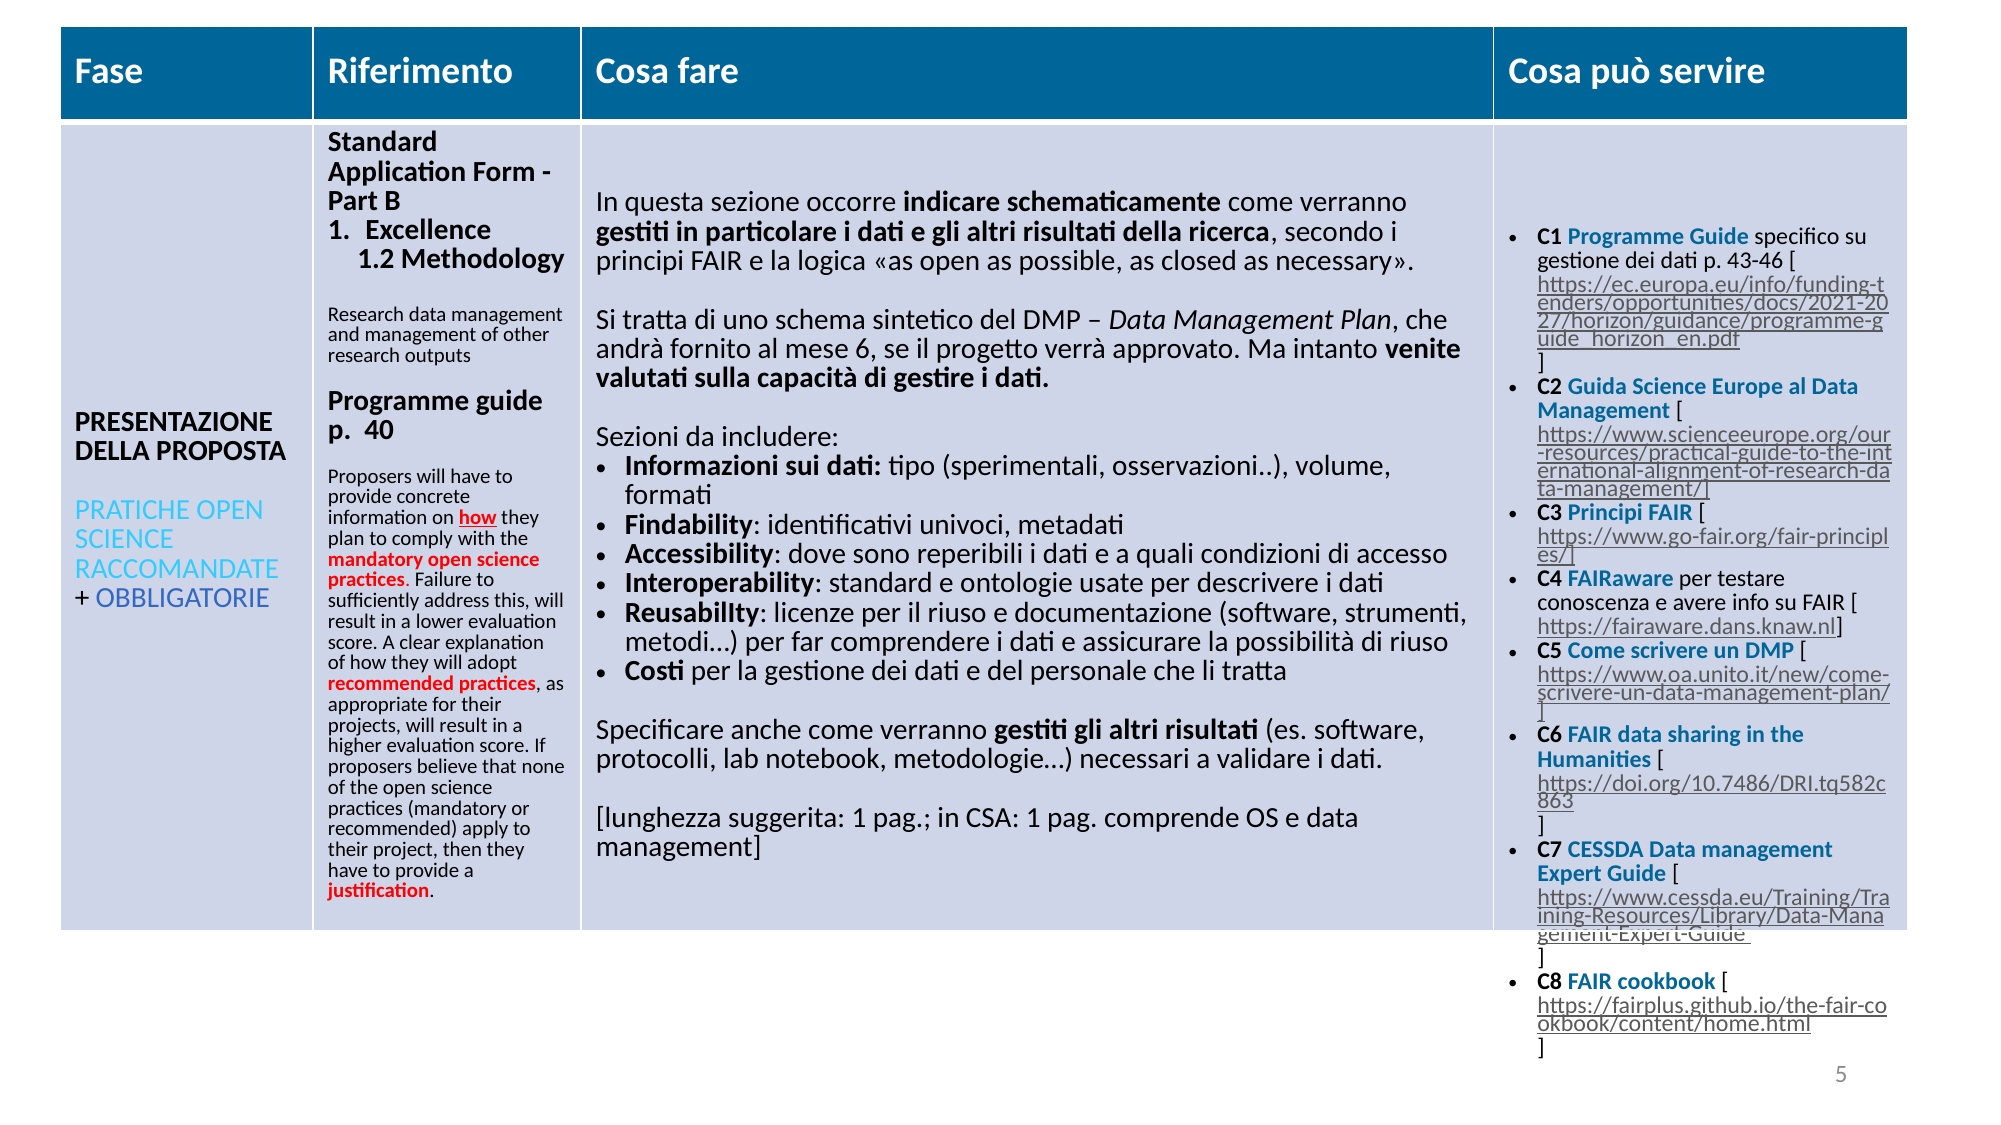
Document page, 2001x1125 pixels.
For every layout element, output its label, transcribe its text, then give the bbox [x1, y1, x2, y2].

table_header Riferimento [314, 27, 580, 119]
table_cell PRESENTAZIONE DELLA PROPOSTA PRATICHE OPEN SCIENCE RACCOMANDATE + OBBLIGATORIE [61, 125, 312, 930]
slide_number 5 [1412, 1042, 1863, 1103]
table_header Cosa fare [582, 27, 1493, 119]
table_cell Standard Application Form - Part B Excellence 1.2 Methodology Research data management and management of other research outputs Programme guide p. 40 Proposers will have to provide concrete information on how they plan to comply with the mandatory open science practices. Failure to sufficiently address this, will result in a lower evaluation score. A clear explanation of how they will adopt recommended practices, as appropriate for their projects, will result in a higher evaluation score. If proposers believe that none of the open science practices (mandatory or recommended) apply to their project, then they have to provide a justification. [314, 125, 580, 930]
table_header Fase [61, 27, 312, 119]
table_cell C1 Programme Guide specifico su gestione dei dati p. 43-46 [https://ec.europa.eu/info/funding-tenders/opportunities/docs/2021-2027/horizon/guidance/programme-guide_horizon_en.pdf] C2 Guida Science Europe al Data Management [https://www.scienceeurope.org/our-resources/practical-guide-to-the-international-alignment-of-research-data-management/] C3 Principi FAIR [https://www.go-fair.org/fair-principles/] C4 FAIRaware per testare conoscenza e avere info su FAIR [https://fairaware.dans.knaw.nl] C5 Come scrivere un DMP [https://www.oa.unito.it/new/come-scrivere-un-data-management-plan/] C6 FAIR data sharing in the Humanities [https://doi.org/10.7486/DRI.tq582c863] C7 CESSDA Data management Expert Guide [https://www.cessda.eu/Training/Training-Resources/Library/Data-Management-Expert-Guide ] C8 FAIR cookbook [https://fairplus.github.io/the-fair-cookbook/content/home.html] [1494, 125, 1907, 930]
table_header Cosa può servire [1494, 27, 1907, 119]
table_cell In questa sezione occorre indicare schematicamente come verranno gestiti in particolare i dati e gli altri risultati della ricerca, secondo i principi FAIR e la logica «as open as possible, as closed as necessary». Si tratta di uno schema sintetico del DMP – Data Management Plan, che andrà fornito al mese 6, se il progetto verrà approvato. Ma intanto venite valutati sulla capacità di gestire i dati. Sezioni da includere: Informazioni sui dati: tipo (sperimentali, osservazioni..), volume, formati Findability: identificativi univoci, metadati Accessibility: dove sono reperibili i dati e a quali condizioni di accesso Interoperability: standard e ontologie usate per descrivere i dati ReusabilIty: licenze per il riuso e documentazione (software, strumenti, metodi…) per far comprendere i dati e assicurare la possibilità di riuso Costi per la gestione dei dati e del personale che li tratta Specificare anche come verranno gestiti gli altri risultati (es. software, protocolli, lab notebook, metodologie…) necessari a validare i dati. [lunghezza suggerita: 1 pag.; in CSA: 1 pag. comprende OS e data management] [582, 125, 1493, 930]
